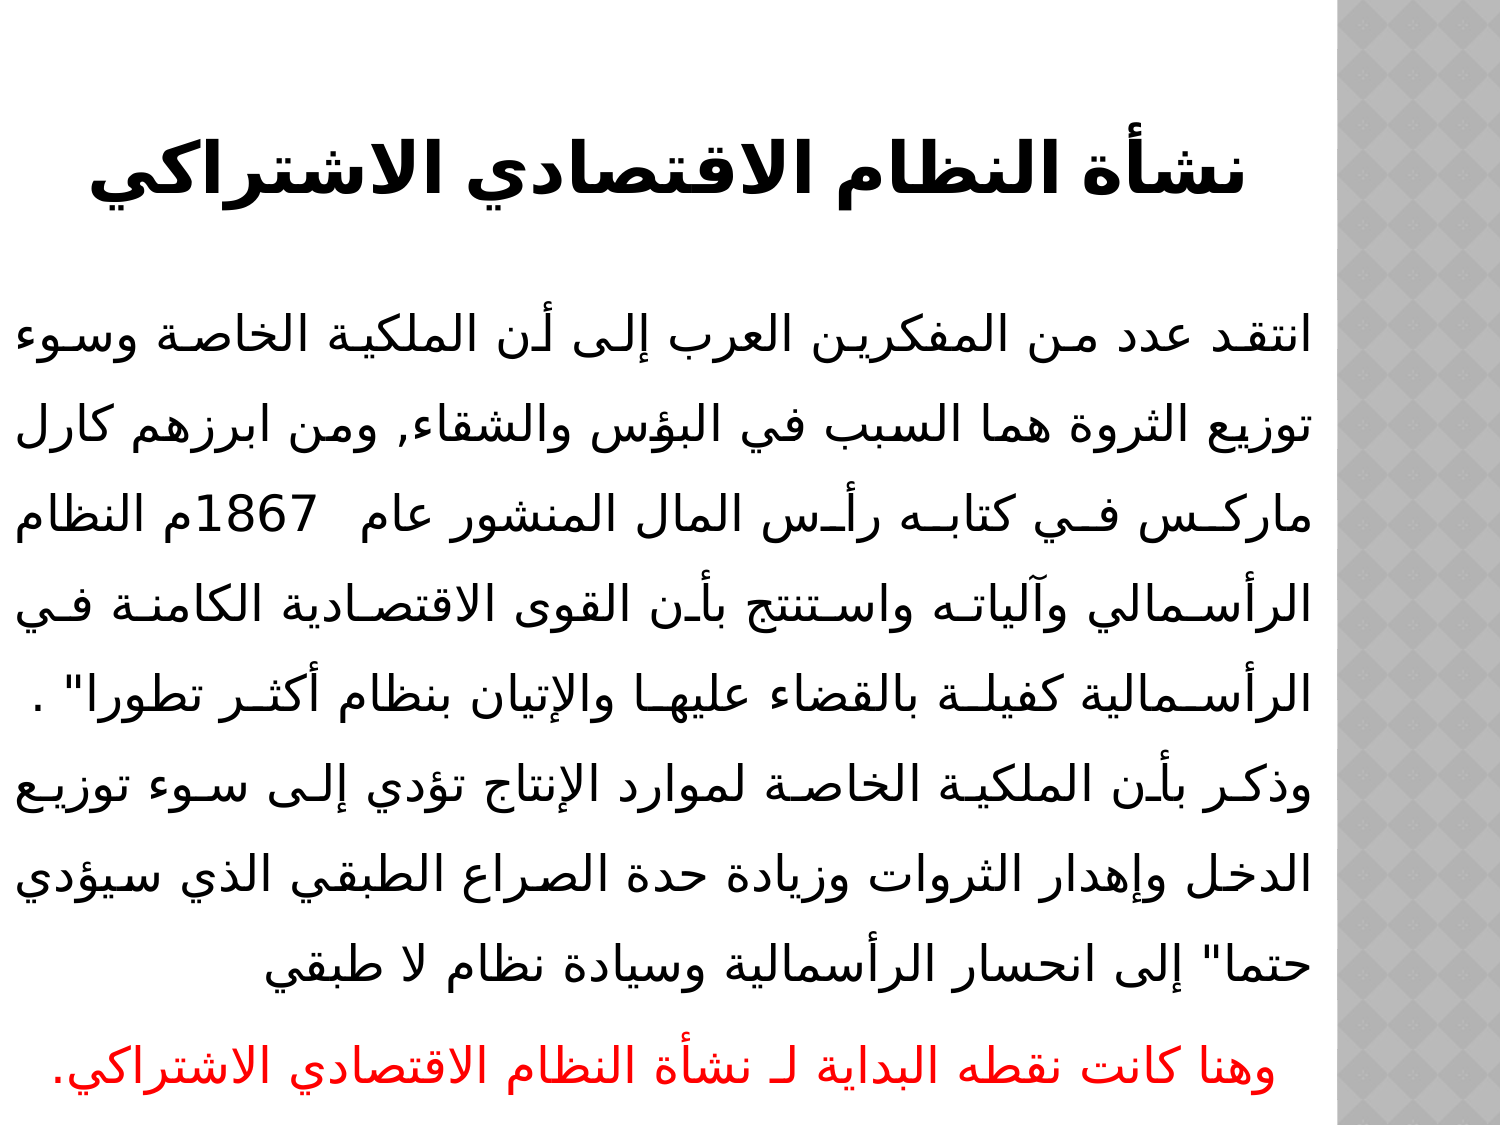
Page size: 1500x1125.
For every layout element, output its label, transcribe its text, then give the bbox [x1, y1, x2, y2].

list انتقد عدد من المفكرين العرب إلى أن الملكية الخاصة وسوء توزيع الثروة هما السبب في البؤس والشقاء, ومن ابرزهم كارل ماركس في كتابه رأس المال المنشور عام 1867م النظام الرأسمالي وآلياته واستنتج بأن القوى الاقتصادية الكامنة في الرأسمالية كفيلة بالقضاء عليها والإتيان بنظام أكثر تطورا" . وذكر بأن الملكية الخاصة لموارد الإنتاج تؤدي إلى سوء توزيع الدخل وإهدار الثروات وزيادة حدة الصراع الطبقي الذي سيؤدي حتما" إلى انحسار الرأسمالية وسيادة نظام لا طبقي وهنا كانت نقطه البداية لـ نشأة النظام الاقتصادي الاشتراكي. [0, 264, 1329, 1102]
title نشأة النظام الاقتصادي الاشتراكي [75, 52, 1263, 209]
